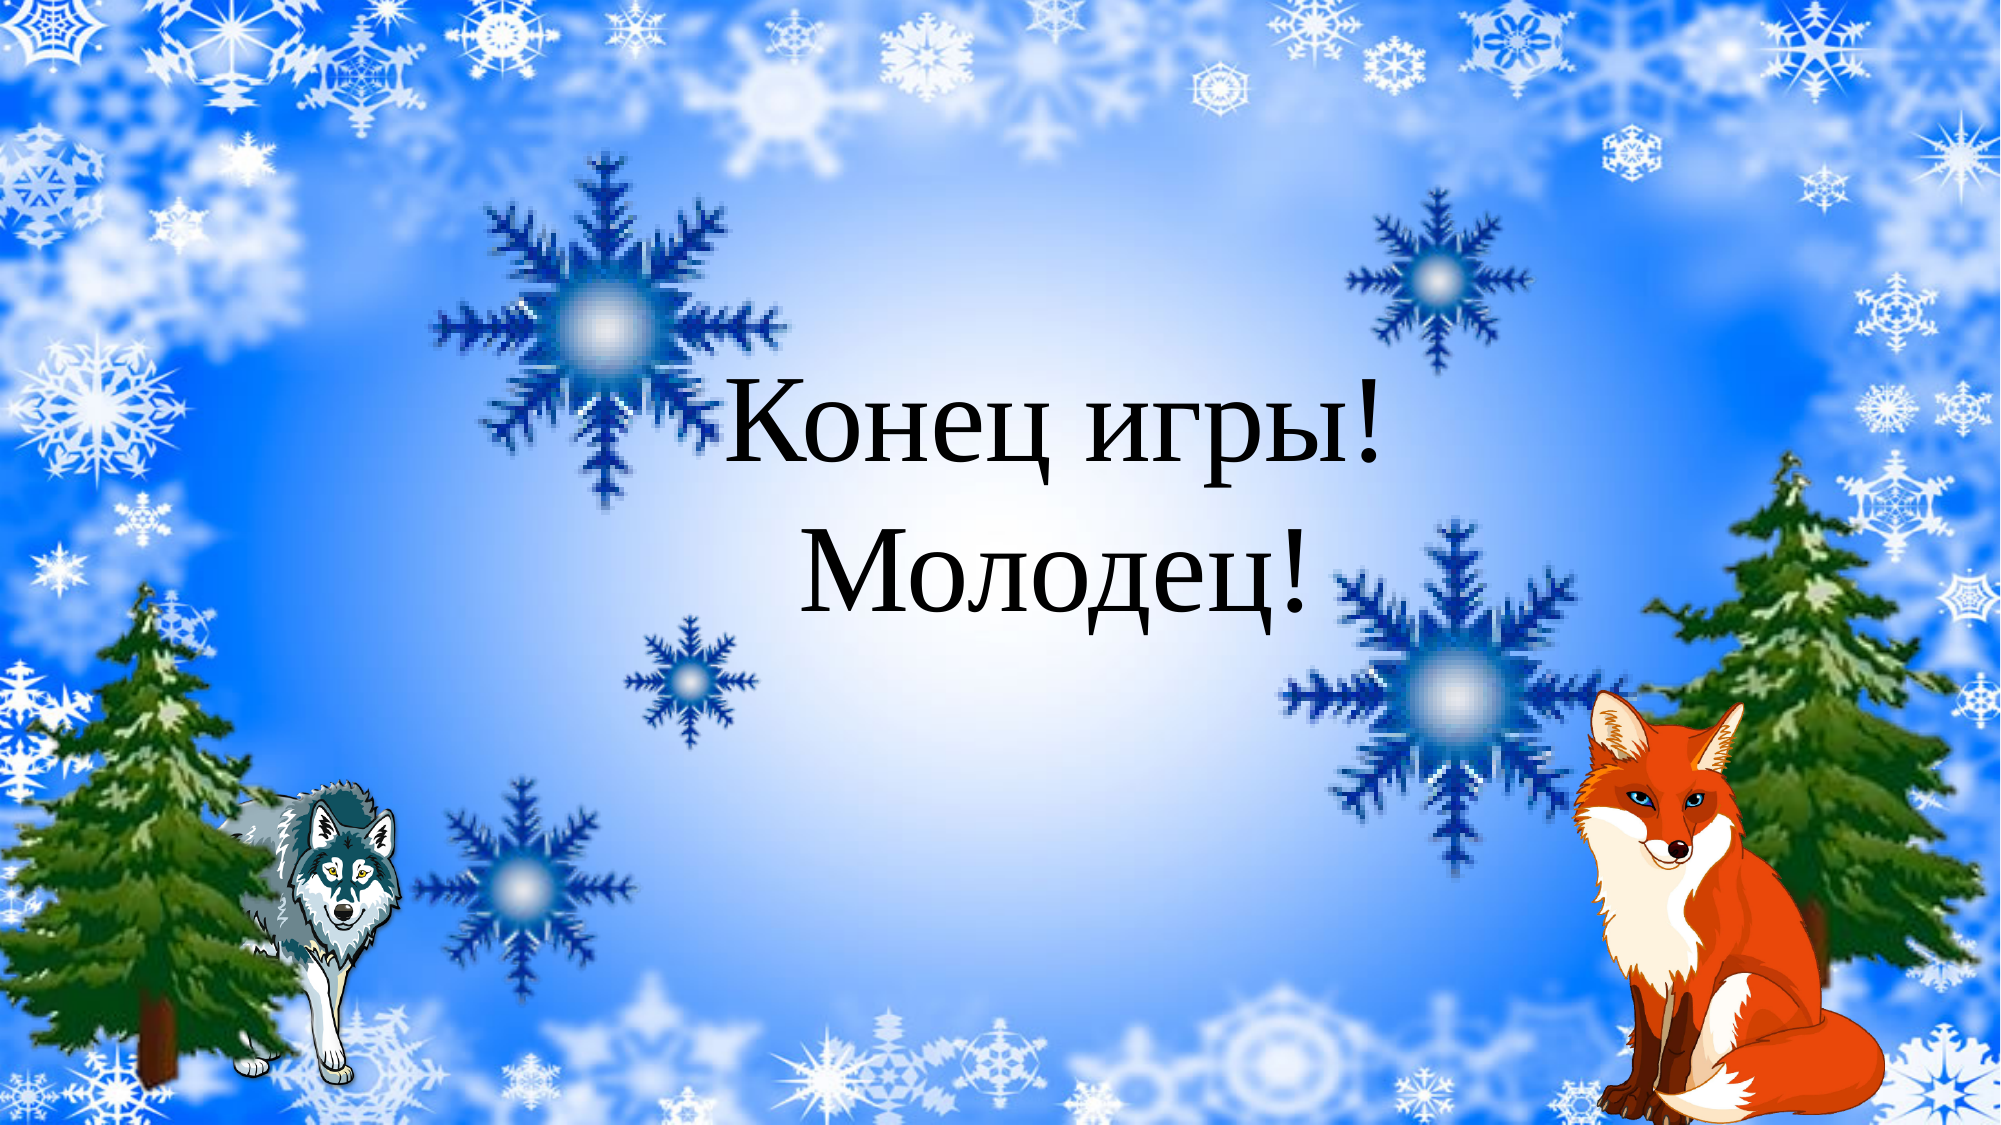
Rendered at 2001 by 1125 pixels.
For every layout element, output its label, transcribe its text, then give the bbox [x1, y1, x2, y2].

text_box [0, 534, 433, 1125]
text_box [1557, 399, 2000, 1125]
picture [0, 0, 2001, 1125]
text_box Конец игры! Молодец! [557, 329, 1557, 644]
